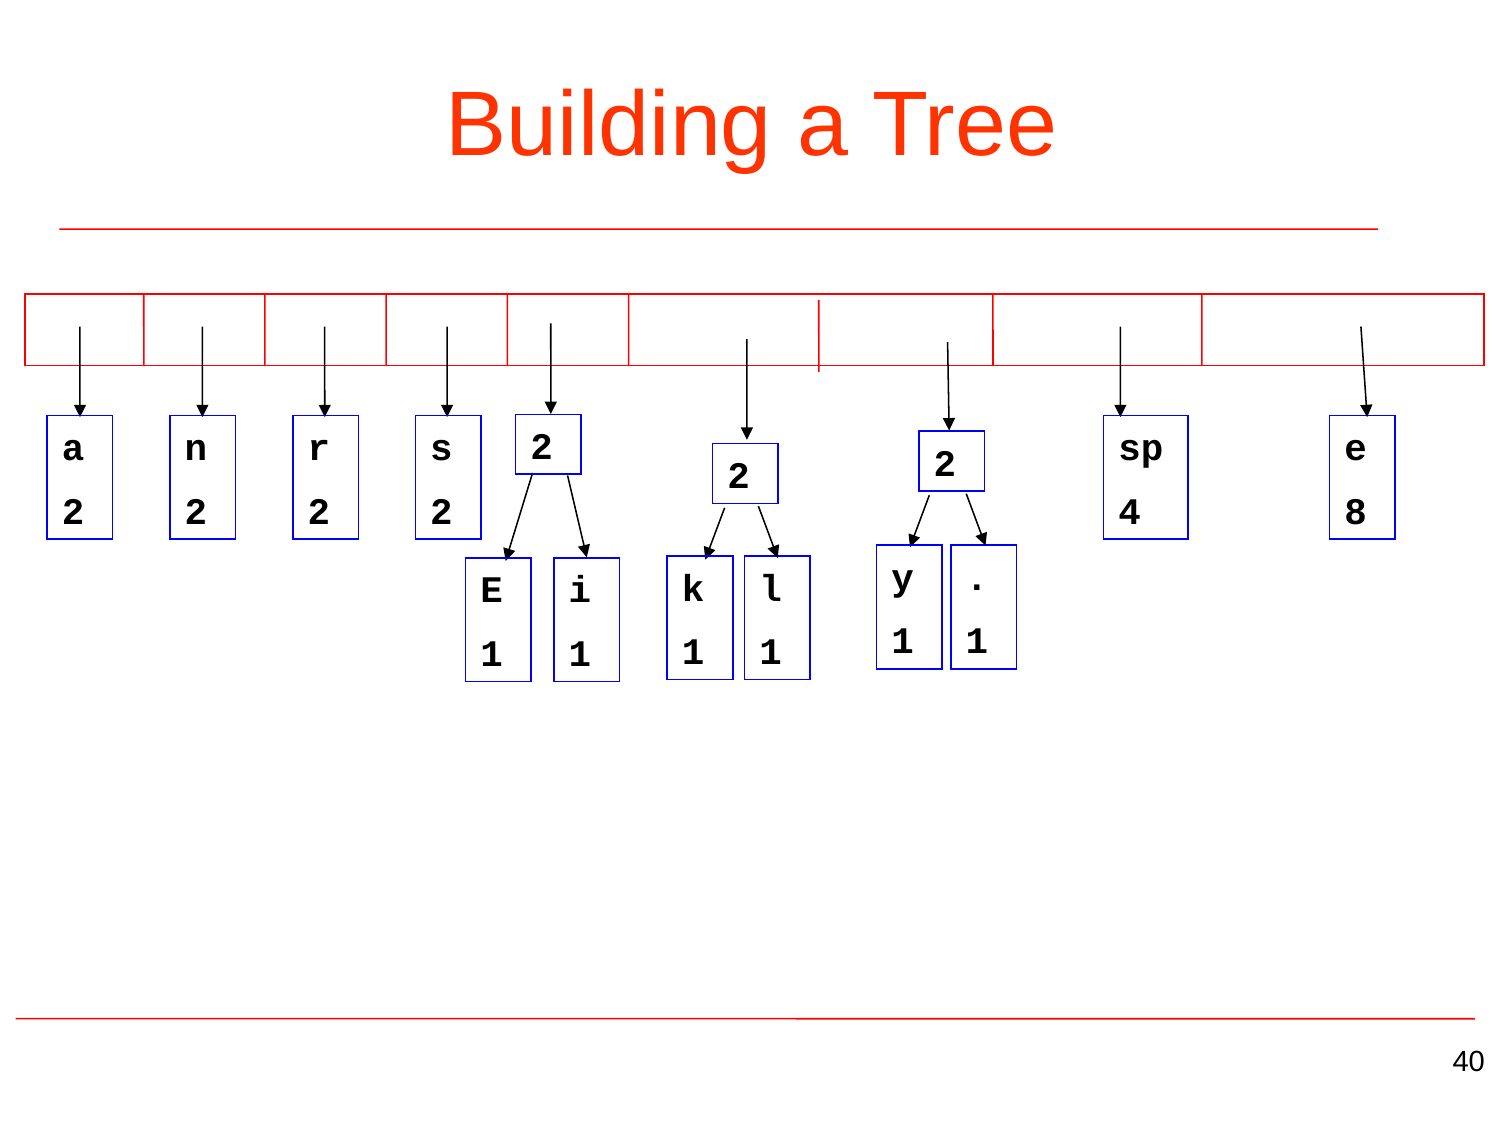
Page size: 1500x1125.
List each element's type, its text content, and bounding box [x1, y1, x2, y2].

text_box [758, 506, 780, 559]
text_box [24, 293, 143, 366]
text_box [265, 293, 386, 366]
text_box [196, 326, 209, 415]
text_box y 1 [876, 545, 943, 669]
text_box [629, 293, 1201, 366]
text_box 2 [515, 414, 582, 474]
text_box [1114, 326, 1127, 415]
text_box [1360, 326, 1373, 418]
text_box i 1 [553, 558, 620, 682]
text_box s 2 [415, 415, 481, 540]
text_box 2 [918, 431, 985, 491]
text_box r 2 [292, 415, 359, 540]
text_box e 8 [1329, 415, 1396, 540]
text_box n 2 [169, 415, 236, 540]
text_box . 1 [950, 545, 1017, 669]
slide_number 40 [1149, 1034, 1500, 1113]
text_box sp 4 [1103, 415, 1188, 540]
text_box [1202, 293, 1485, 366]
text_box [144, 293, 264, 366]
text_box k 1 [667, 556, 733, 680]
text_box [942, 342, 956, 431]
text_box [503, 474, 533, 558]
text_box l 1 [744, 556, 811, 680]
text_box [544, 323, 558, 415]
text_box [73, 326, 87, 415]
text_box [508, 293, 628, 366]
text_box a 2 [47, 415, 113, 540]
text_box [318, 326, 331, 415]
text_box [387, 293, 507, 366]
title Building a Tree [114, 24, 1390, 213]
text_box [567, 475, 590, 558]
text_box [740, 339, 754, 440]
text_box E 1 [465, 558, 532, 682]
text_box [966, 493, 987, 546]
text_box [908, 495, 930, 545]
text_box [440, 326, 454, 415]
text_box 2 [712, 443, 779, 504]
text_box [703, 507, 725, 556]
